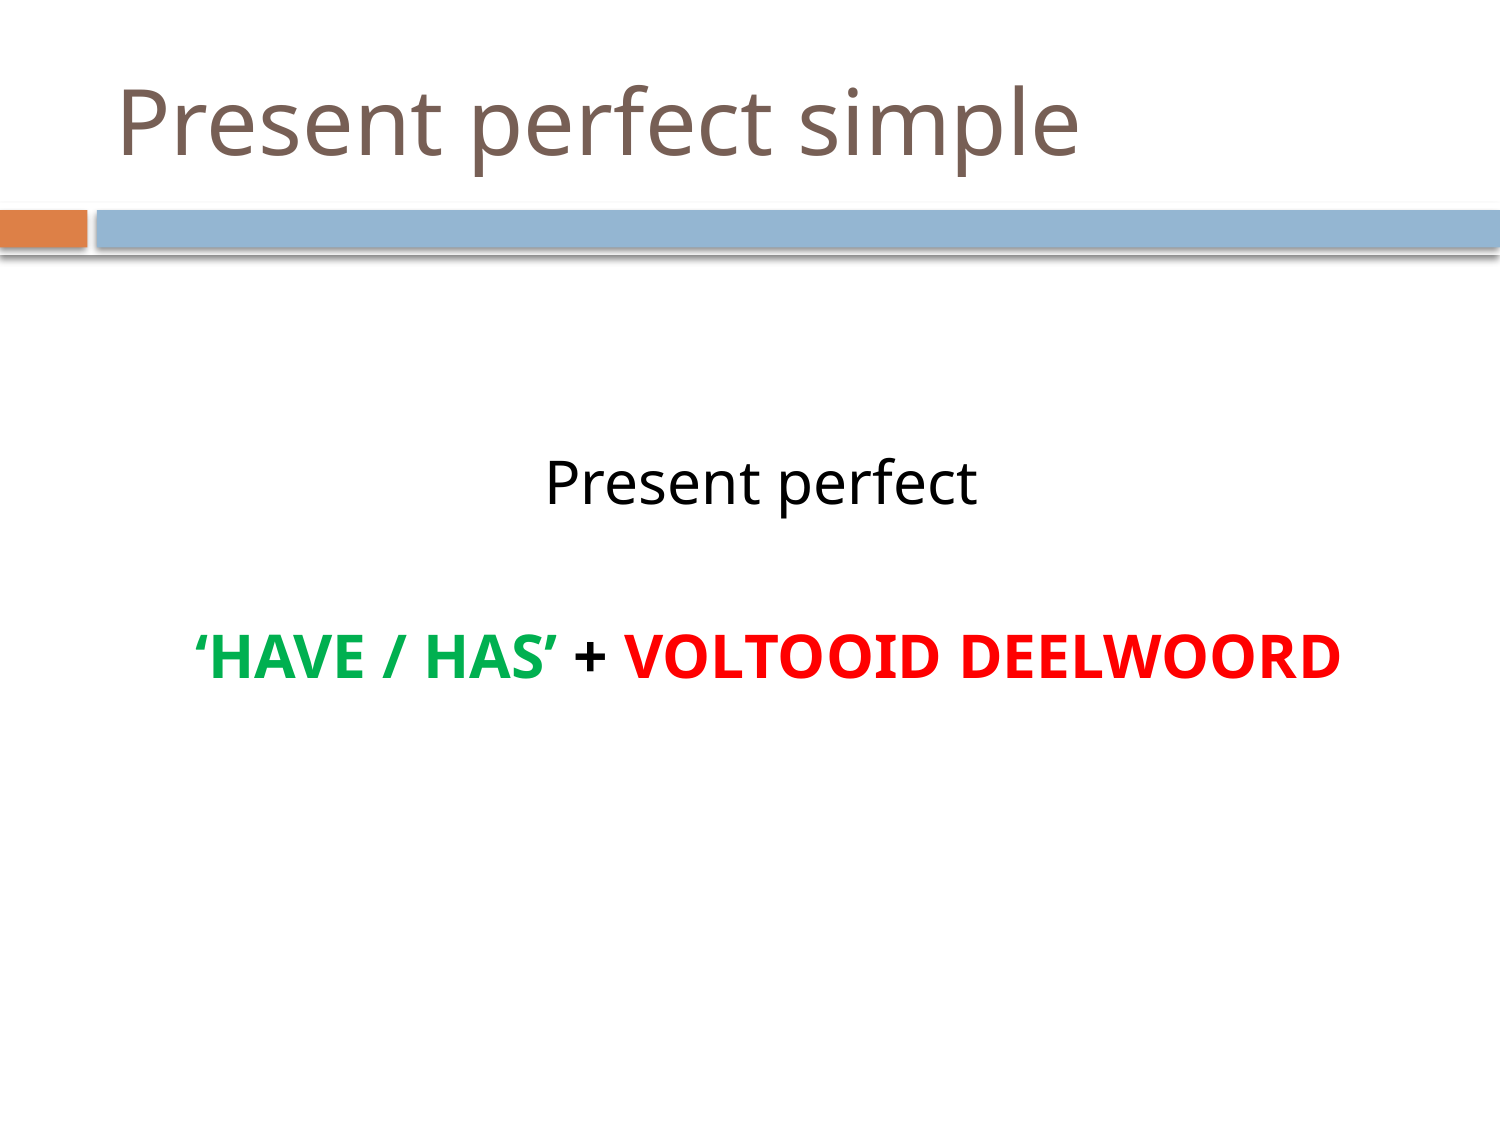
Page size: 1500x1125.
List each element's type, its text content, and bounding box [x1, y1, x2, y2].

title Present perfect simple [100, 37, 1438, 200]
list Present perfect ‘HAVE / HAS’ + VOLTOOID DEELWOORD [100, 262, 1438, 1000]
